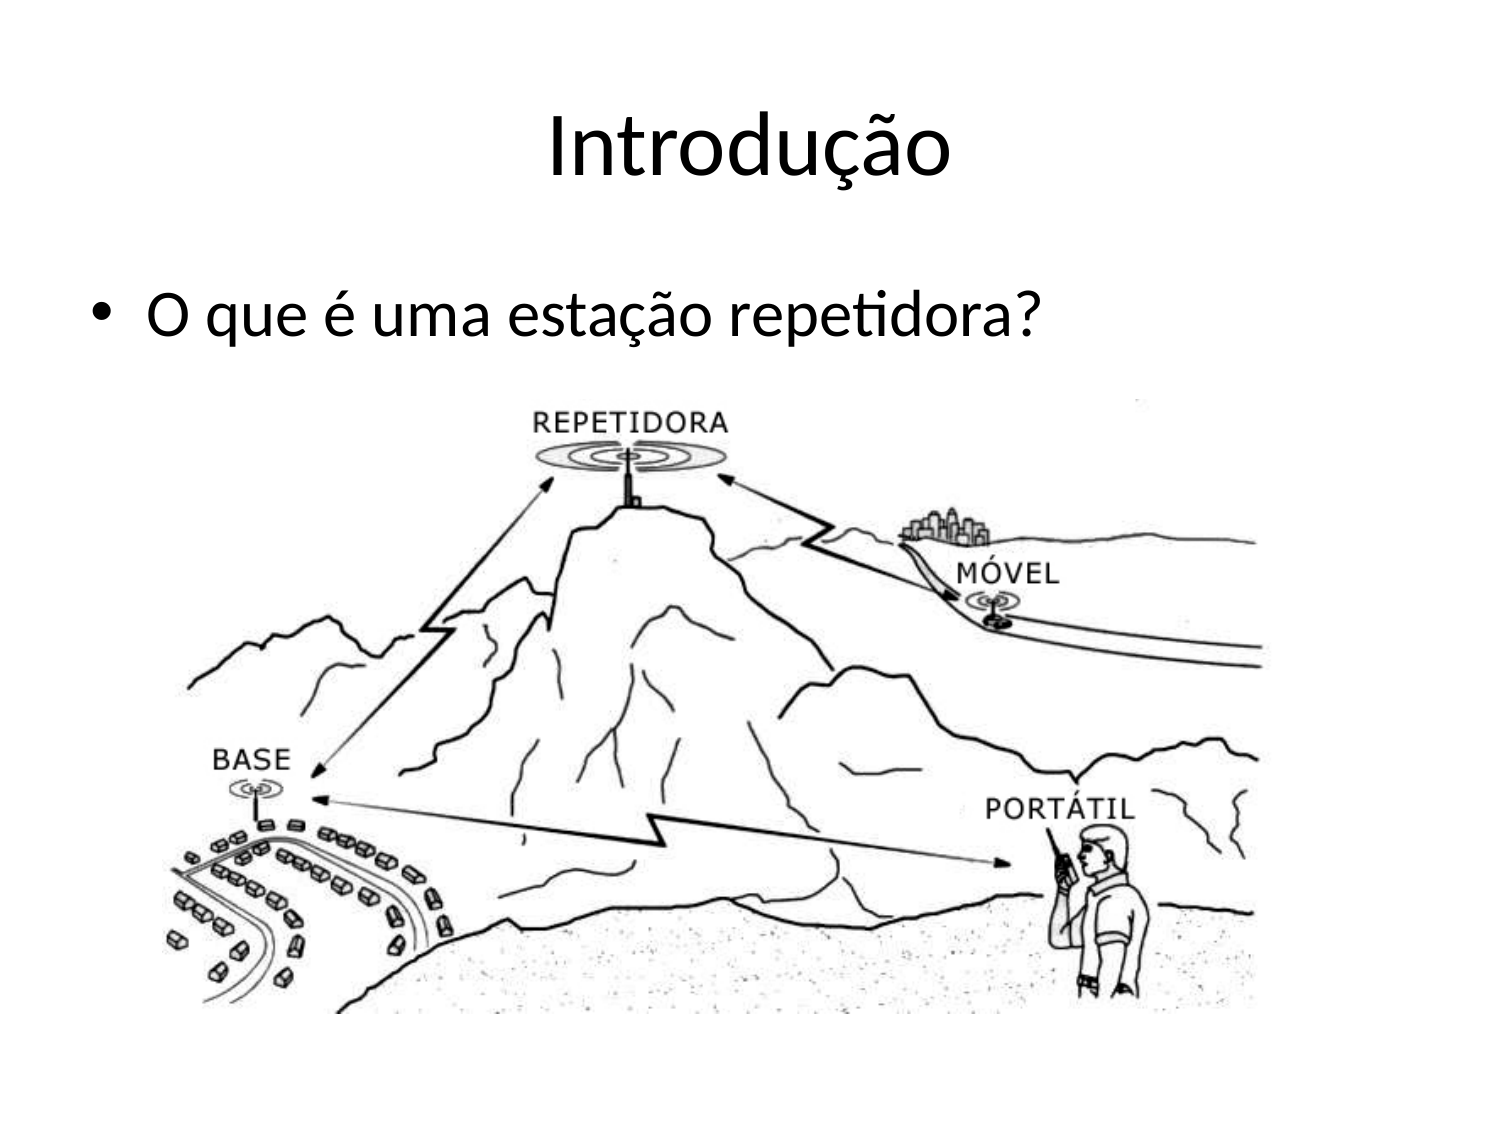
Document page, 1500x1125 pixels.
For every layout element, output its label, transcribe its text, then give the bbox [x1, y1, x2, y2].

picture [162, 399, 1284, 1014]
title Introdução [75, 45, 1425, 233]
list O que é uma estação repetidora? [75, 262, 1425, 1005]
